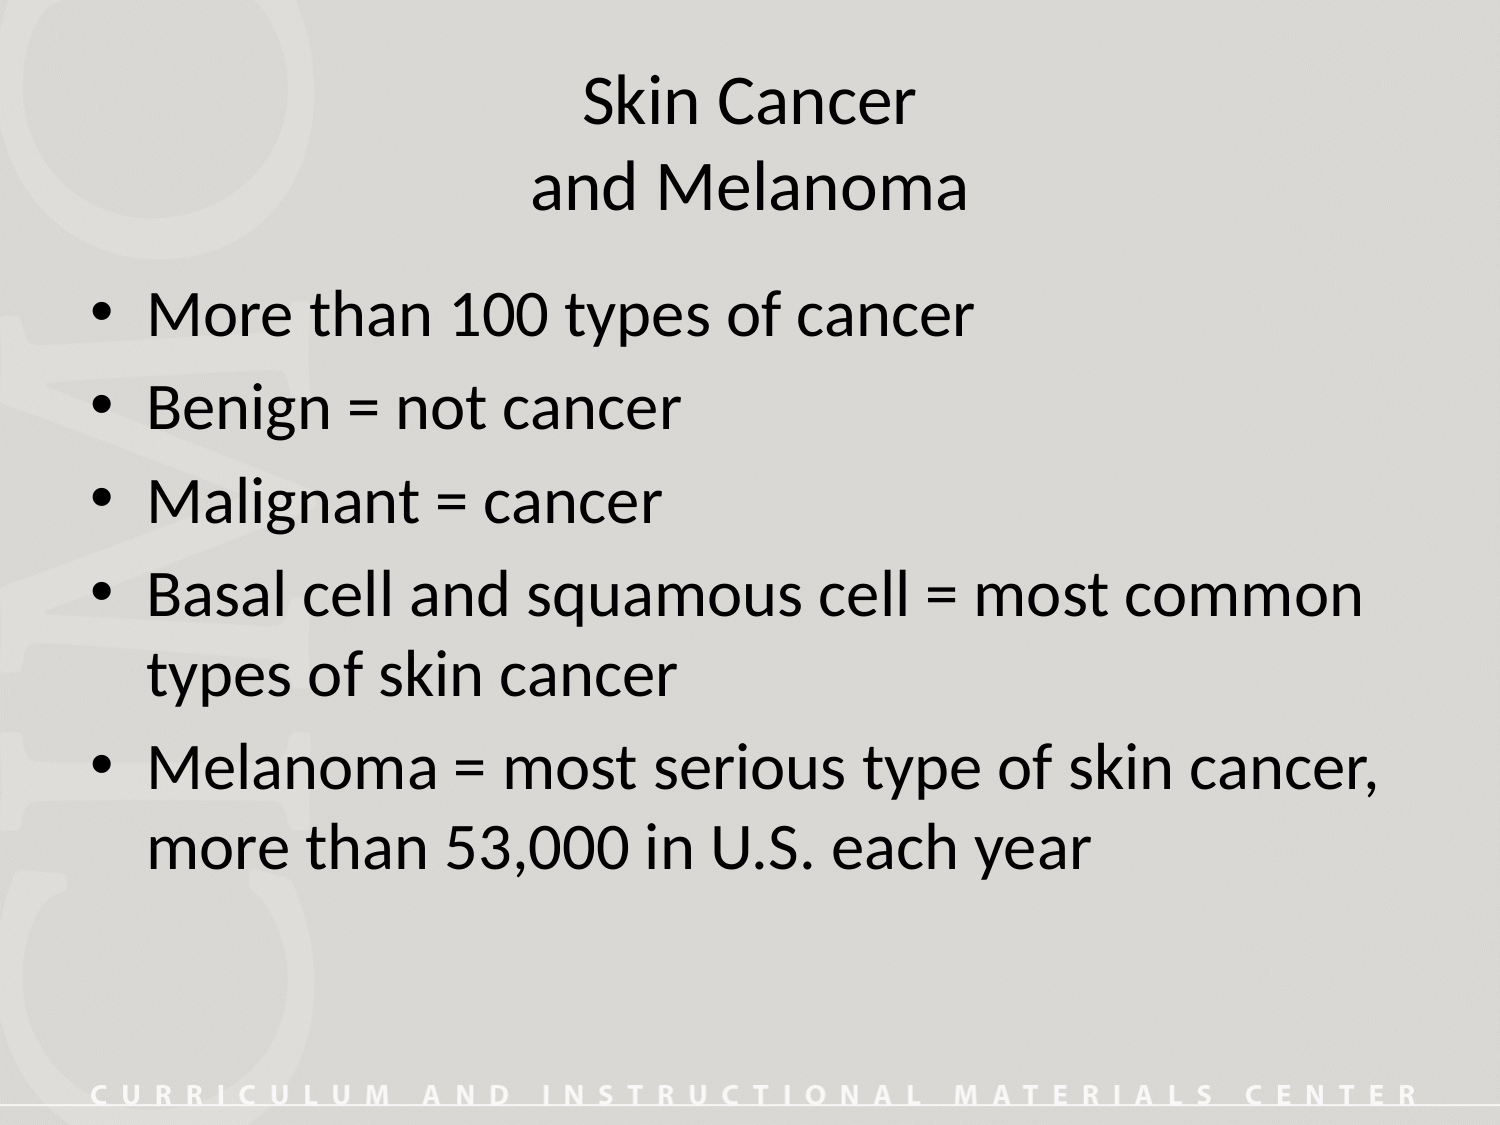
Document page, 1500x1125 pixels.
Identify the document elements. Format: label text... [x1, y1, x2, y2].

title Skin Cancer and Melanoma [75, 45, 1425, 233]
list More than 100 types of cancer Benign = not cancer Malignant = cancer Basal cell and squamous cell = most common types of skin cancer Melanoma = most serious type of skin cancer, more than 53,000 in U.S. each year [75, 262, 1425, 1005]
